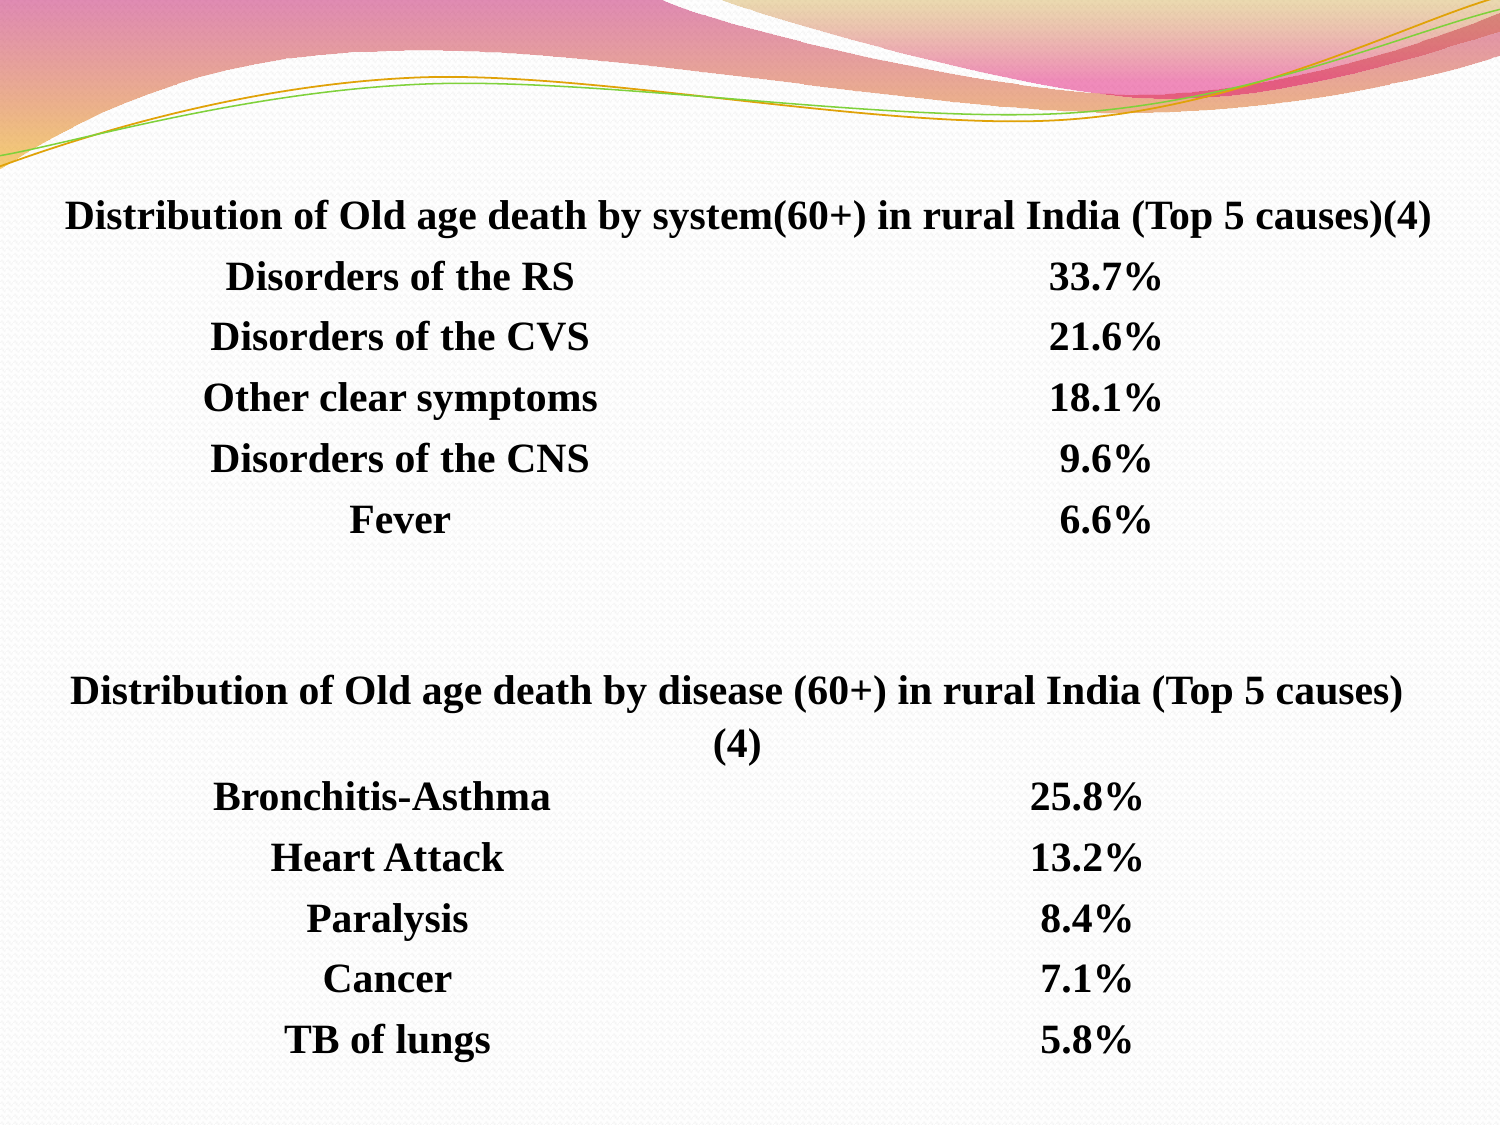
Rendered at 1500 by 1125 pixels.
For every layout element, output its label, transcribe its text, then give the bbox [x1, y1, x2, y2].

table_cell Paralysis [38, 888, 737, 949]
table_cell 6.6% [763, 489, 1450, 550]
table_cell Heart Attack [38, 827, 737, 888]
table_cell 25.8% [737, 766, 1437, 827]
table_cell 9.6% [763, 428, 1450, 489]
table_cell 5.8% [737, 1010, 1437, 1070]
table_cell 7.1% [737, 949, 1437, 1010]
table_cell Disorders of the RS [38, 246, 763, 307]
table_cell Disorders of the CVS [38, 307, 763, 367]
table_cell Bronchitis-Asthma [38, 766, 737, 827]
table_cell Cancer [38, 949, 737, 1010]
table_cell 13.2% [737, 827, 1437, 888]
table_header Distribution of Old age death by disease (60+) in rural India (Top 5 causes)(4) [38, 660, 1437, 766]
table_cell Fever [38, 489, 763, 550]
table_cell 8.4% [737, 888, 1437, 949]
table_cell 18.1% [763, 367, 1450, 428]
table_cell Disorders of the CNS [38, 428, 763, 489]
table_cell TB of lungs [38, 1010, 737, 1070]
table_cell 33.7% [763, 246, 1450, 307]
table_cell Other clear symptoms [38, 367, 763, 428]
table_cell 21.6% [763, 307, 1450, 367]
table_header Distribution of Old age death by system(60+) in rural India (Top 5 causes)(4) [38, 185, 1450, 246]
